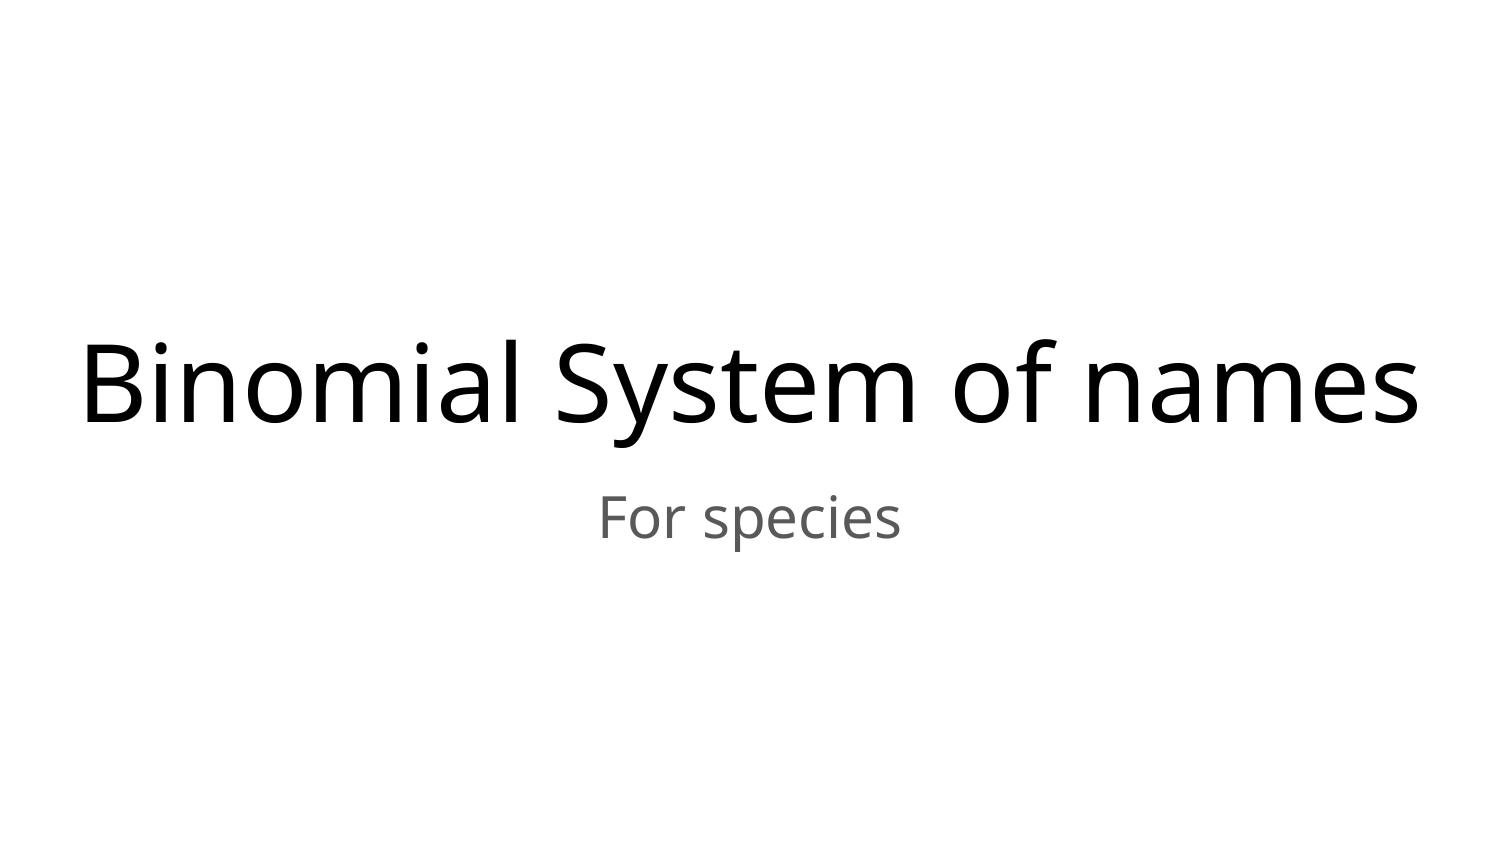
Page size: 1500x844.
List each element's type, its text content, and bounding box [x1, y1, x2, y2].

title Binomial System of names [51, 122, 1449, 459]
subtitle For species [51, 464, 1449, 595]
